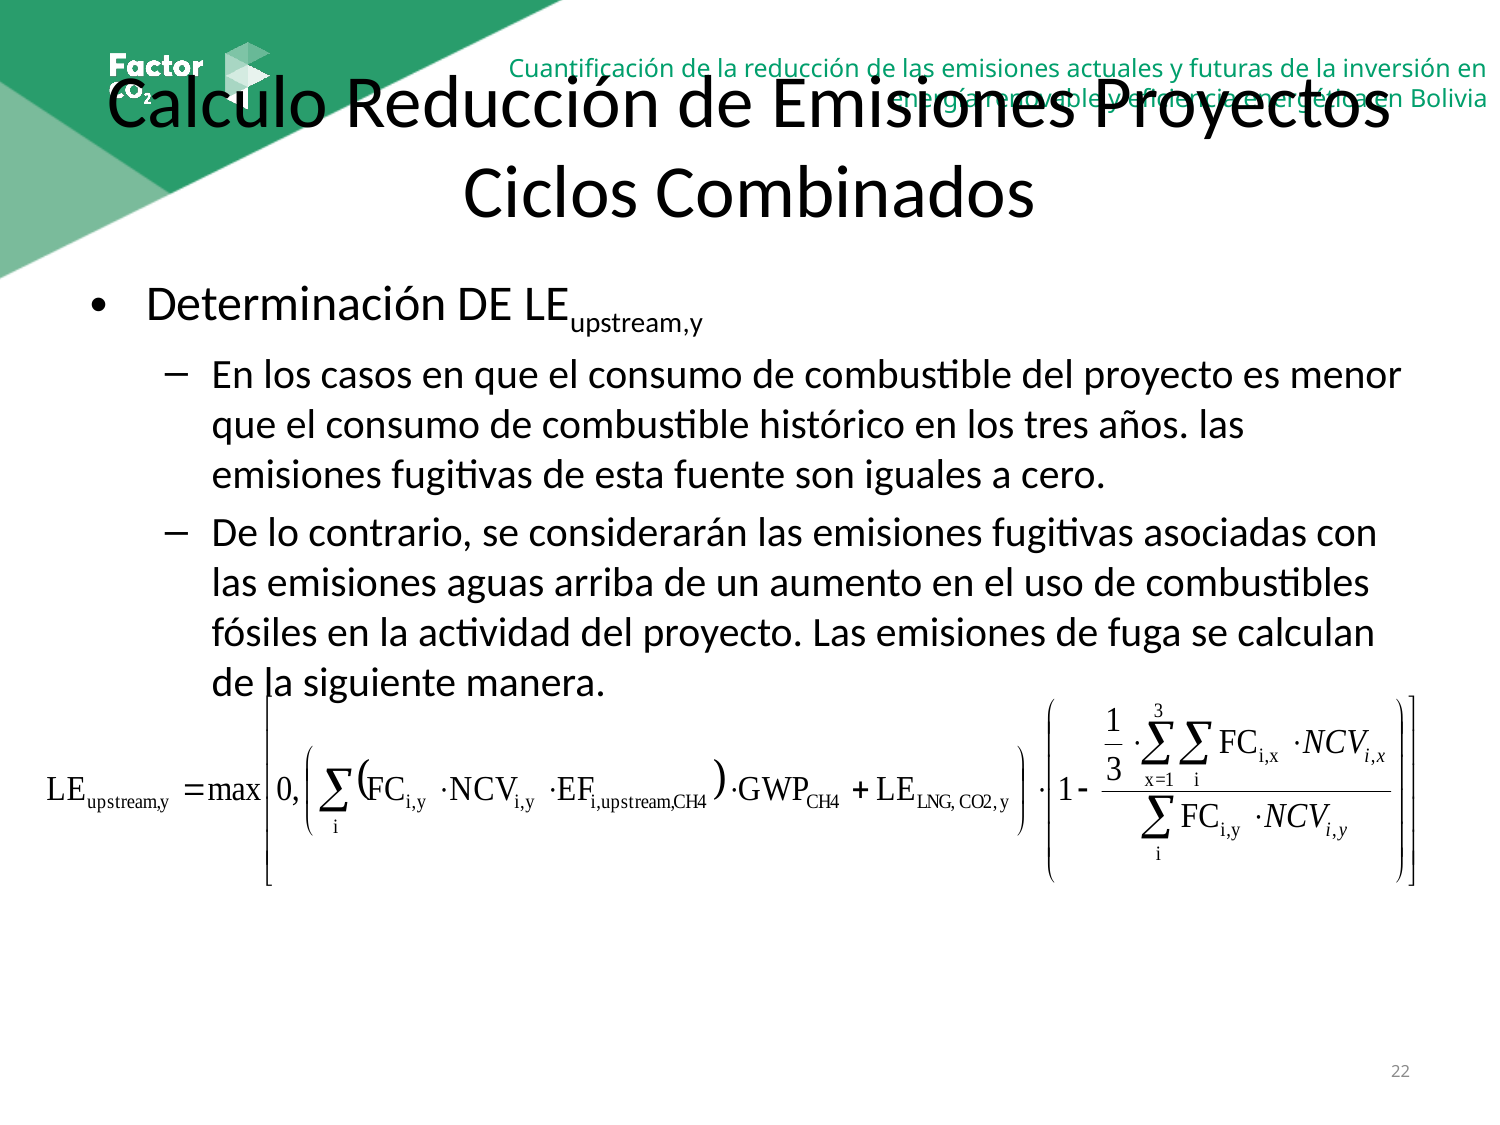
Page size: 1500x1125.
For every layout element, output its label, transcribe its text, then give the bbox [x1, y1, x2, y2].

list Determinación DE LEupstream,y En los casos en que el consumo de combustible del proyecto es menor que el consumo de combustible histórico en los tres años. las emisiones fugitivas de esta fuente son iguales a cero. De lo contrario, se considerarán las emisiones fugitivas asociadas con las emisiones aguas arriba de un aumento en el uso de combustibles fósiles en la actividad del proyecto. Las emisiones de fuga se calculan de la siguiente manera. [75, 262, 1425, 688]
slide_number 22 [1074, 1042, 1425, 1103]
title Calculo Reducción de Emisiones Proyectos Ciclos Combinados [75, 45, 1425, 233]
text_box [41, 688, 1426, 894]
picture [0, 0, 1500, 1125]
